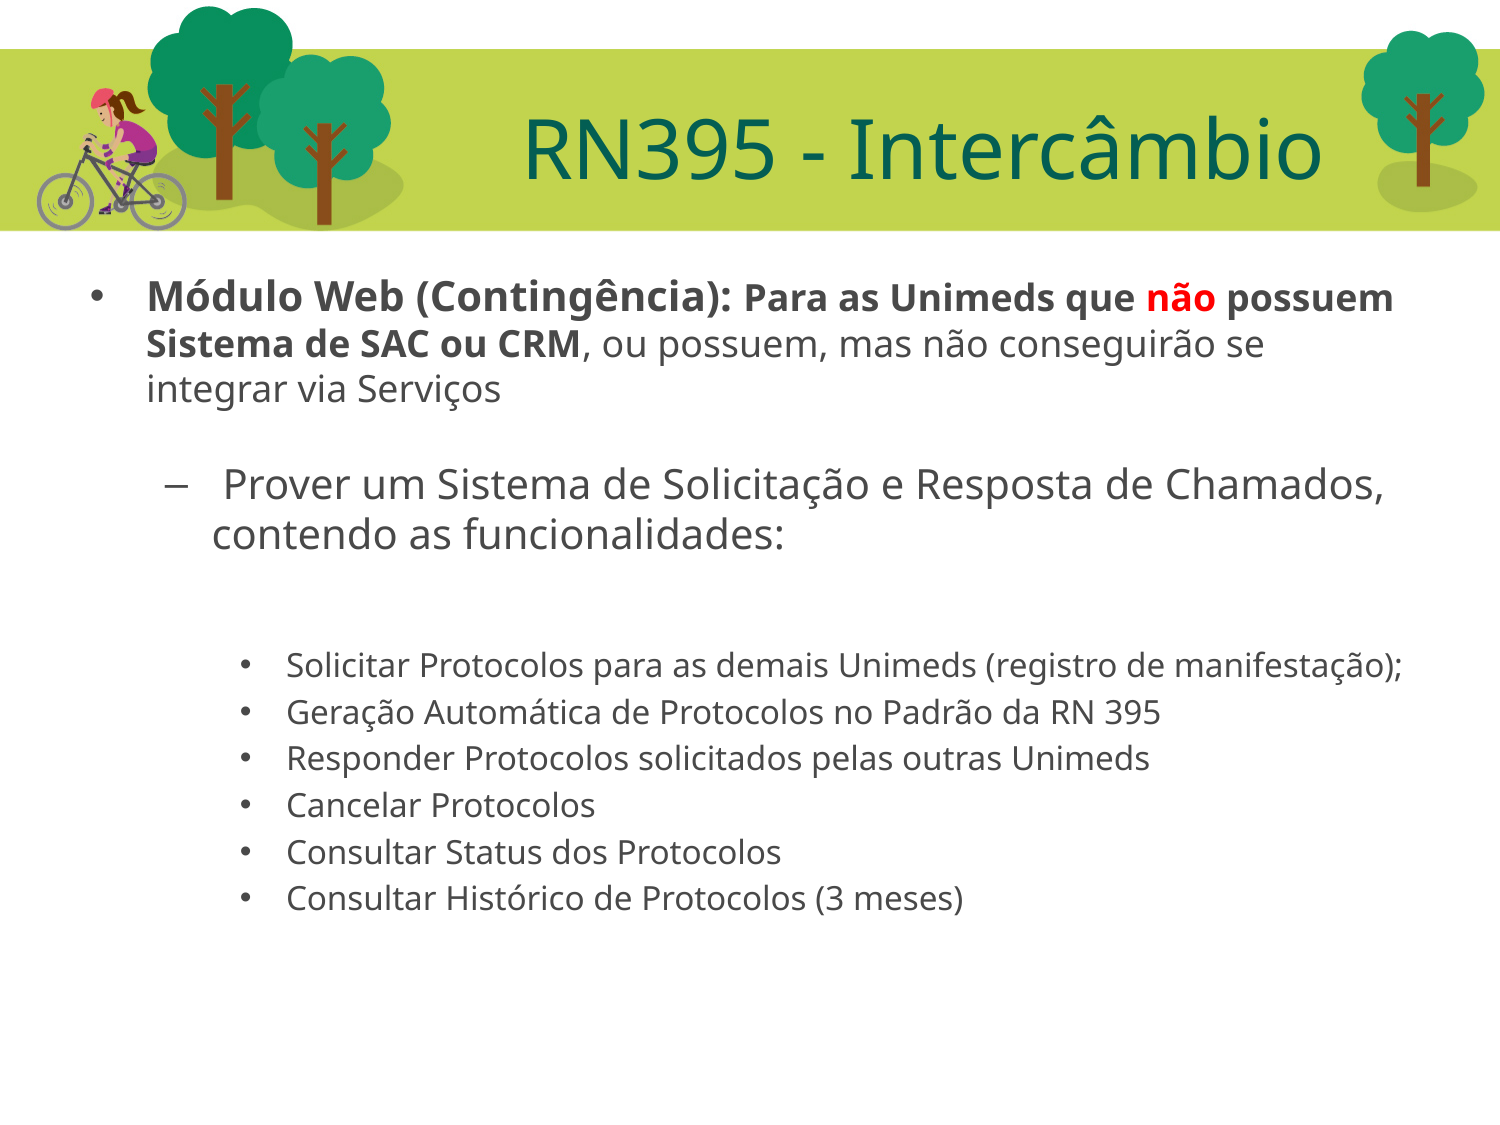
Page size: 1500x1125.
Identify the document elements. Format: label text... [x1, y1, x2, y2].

title RN395 - Intercâmbio [395, 89, 1341, 232]
list Módulo Web (Contingência): Para as Unimeds que não possuem Sistema de SAC ou CRM, ou possuem, mas não conseguirão se integrar via Serviços Prover um Sistema de Solicitação e Resposta de Chamados, contendo as funcionalidades: Solicitar Protocolos para as demais Unimeds (registro de manifestação); Geração Automática de Protocolos no Padrão da RN 395 Responder Protocolos solicitados pelas outras Unimeds Cancelar Protocolos Consultar Status dos Protocolos Consultar Histórico de Protocolos (3 meses) [75, 262, 1425, 1005]
picture [0, 0, 1500, 1125]
